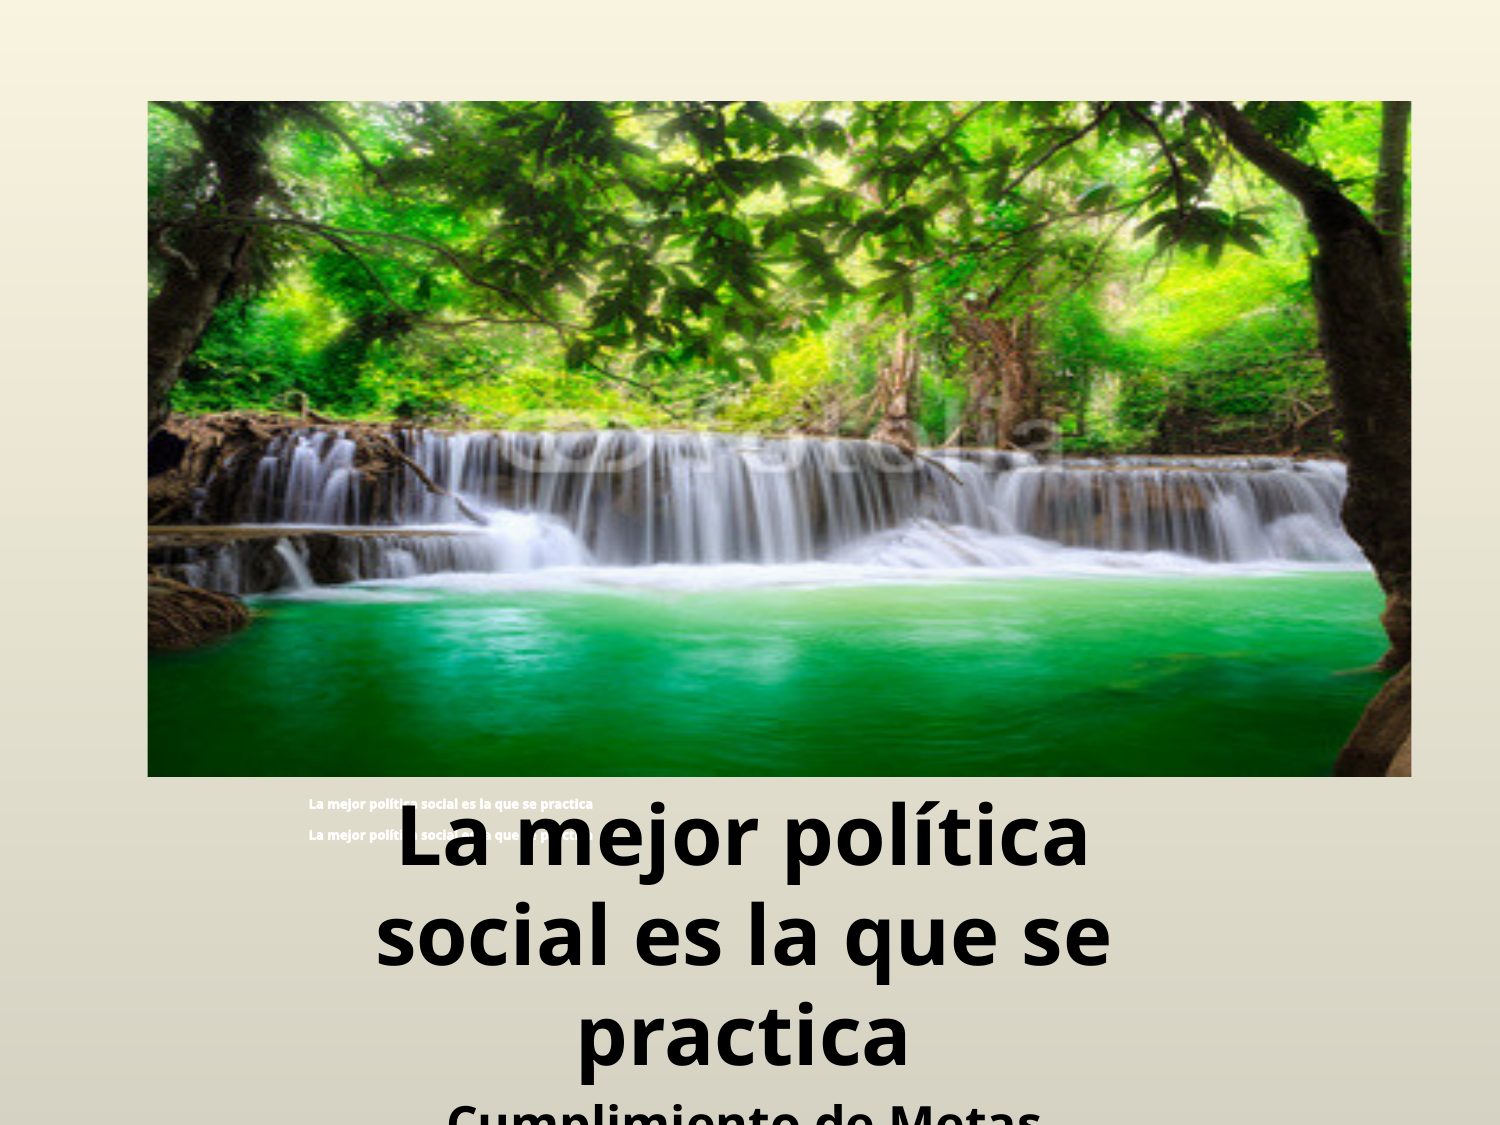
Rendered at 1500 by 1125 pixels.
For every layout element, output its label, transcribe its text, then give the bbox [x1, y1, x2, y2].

list La mejor política social es la que se practica Cumplimiento de Metas Presidenciales [293, 785, 1195, 1125]
picture [147, 101, 1412, 777]
